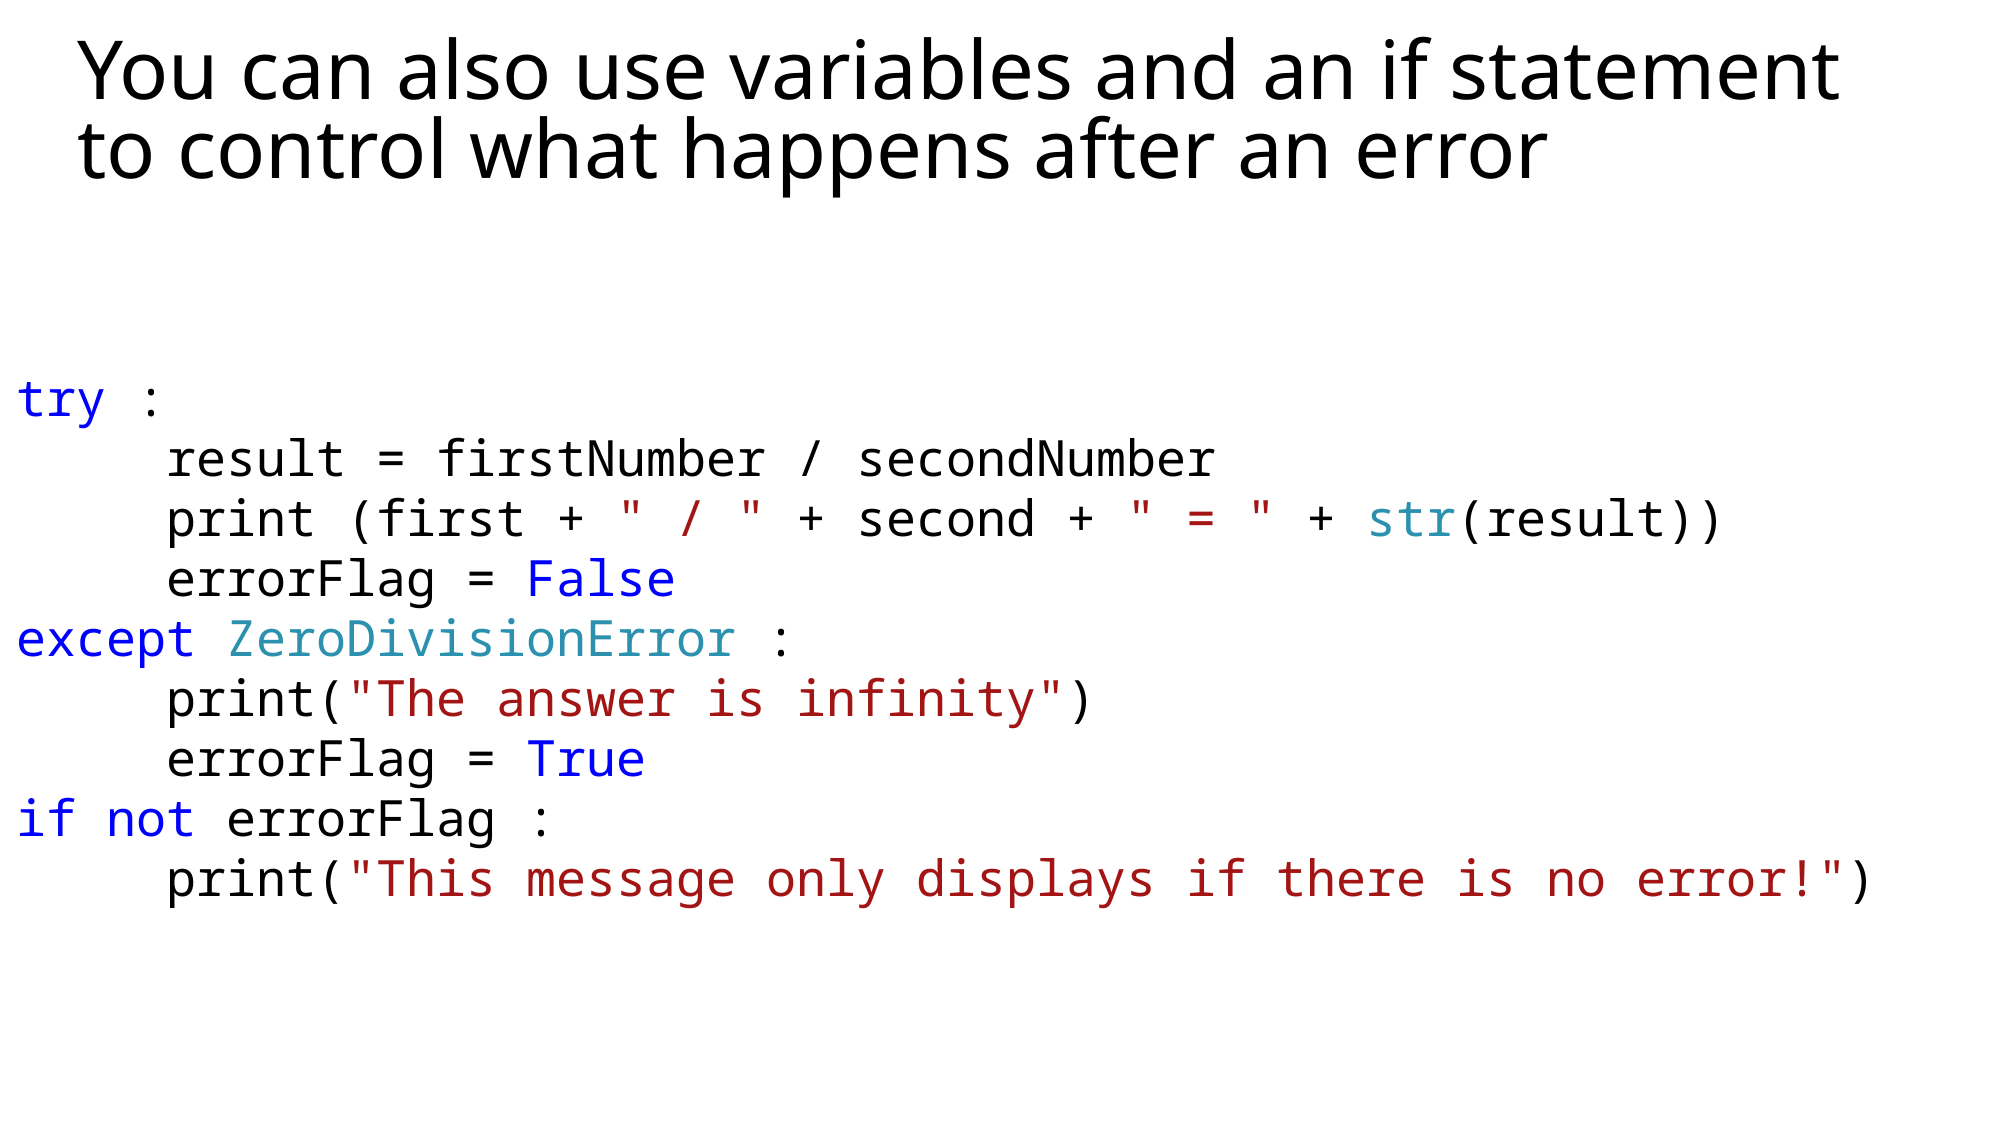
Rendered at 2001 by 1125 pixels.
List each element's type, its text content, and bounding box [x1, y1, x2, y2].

text_box try : result = firstNumber / secondNumber print (first + " / " + second + " = " + str(result)) errorFlag = False except ZeroDivisionError : print("The answer is infinity") errorFlag = True if not errorFlag : print("This message only displays if there is no error!") [1, 358, 1922, 914]
title You can also use variables and an if statement to control what happens after an error [62, 29, 1953, 205]
